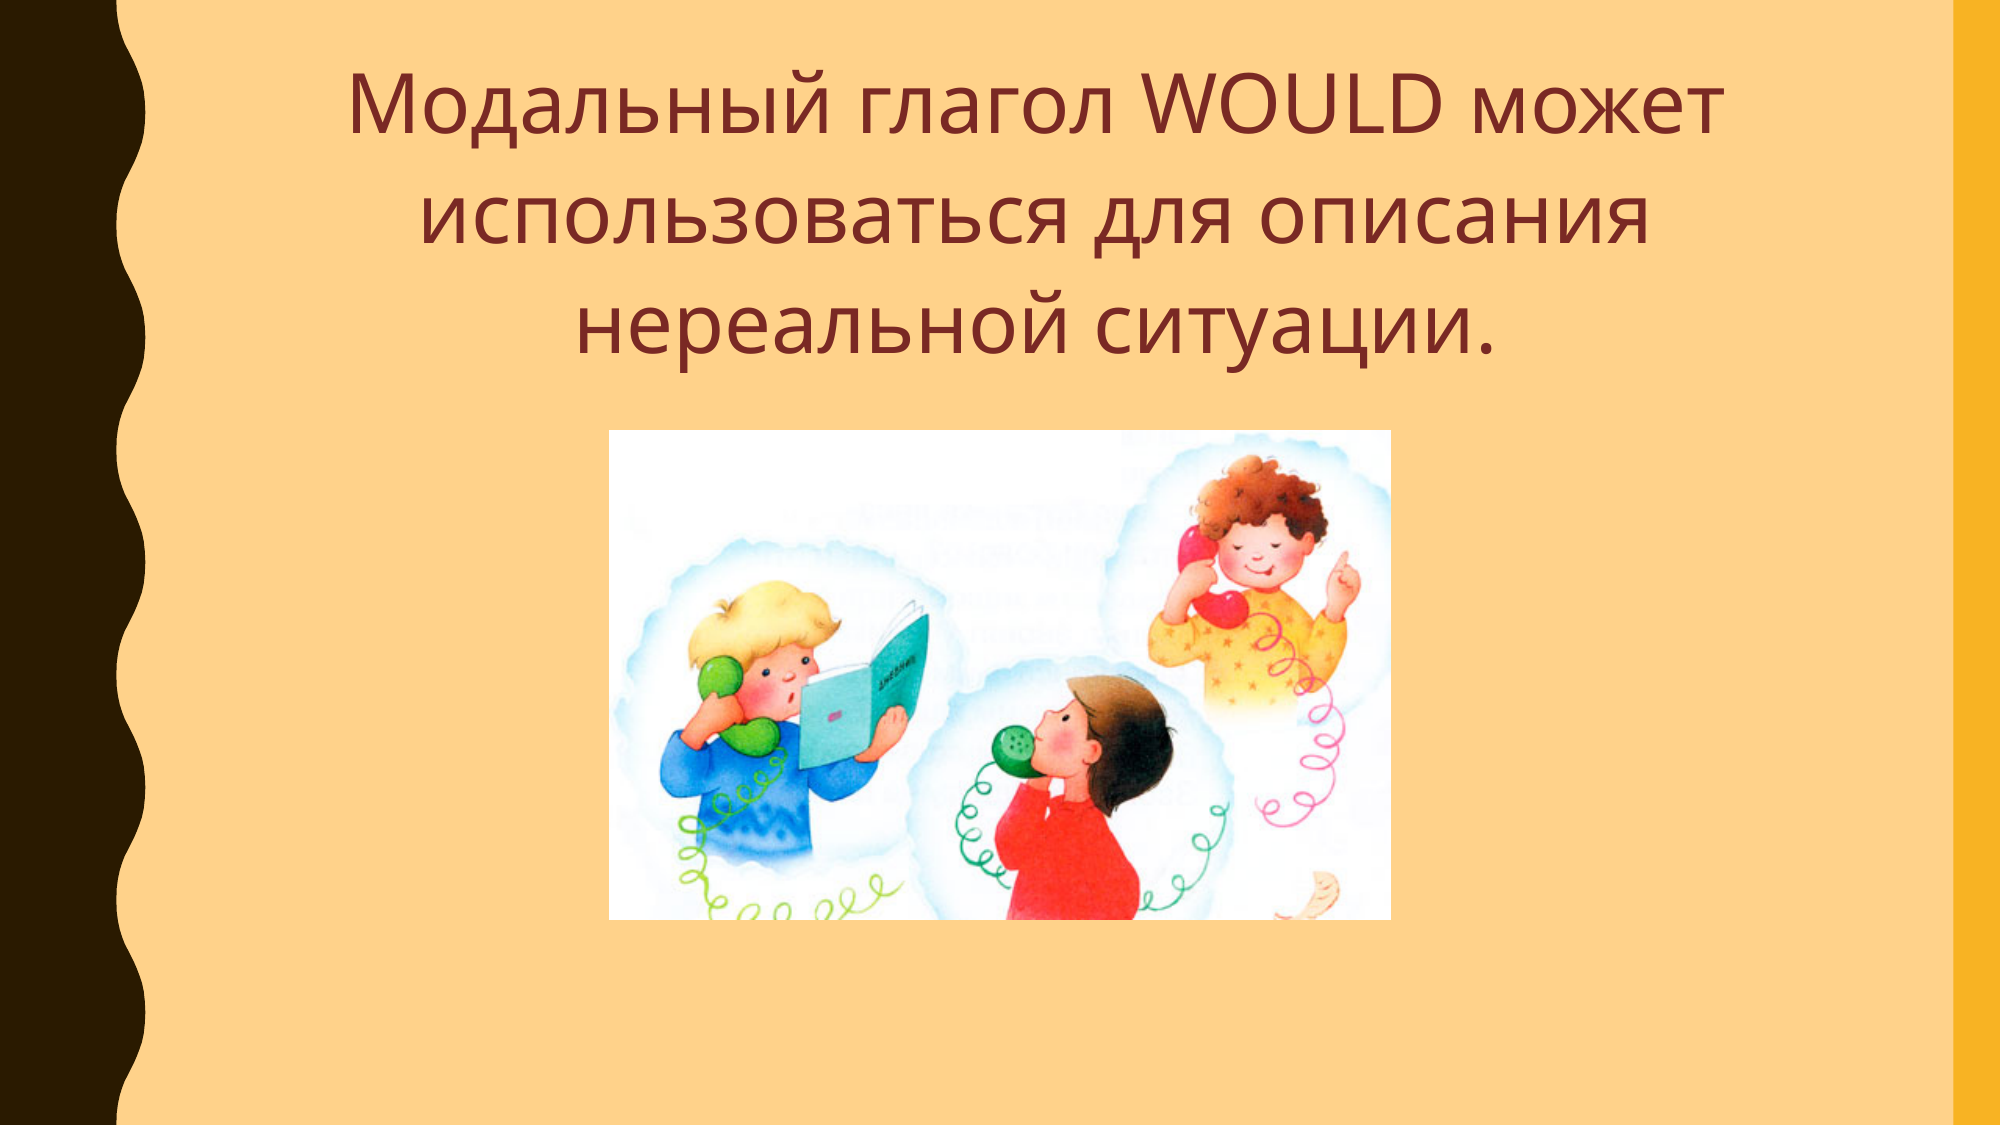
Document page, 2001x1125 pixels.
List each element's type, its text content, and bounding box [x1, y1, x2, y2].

list Модальный глагол WOULD может использоваться для описания нереальной ситуации. [200, 33, 1871, 959]
picture [609, 430, 1391, 920]
